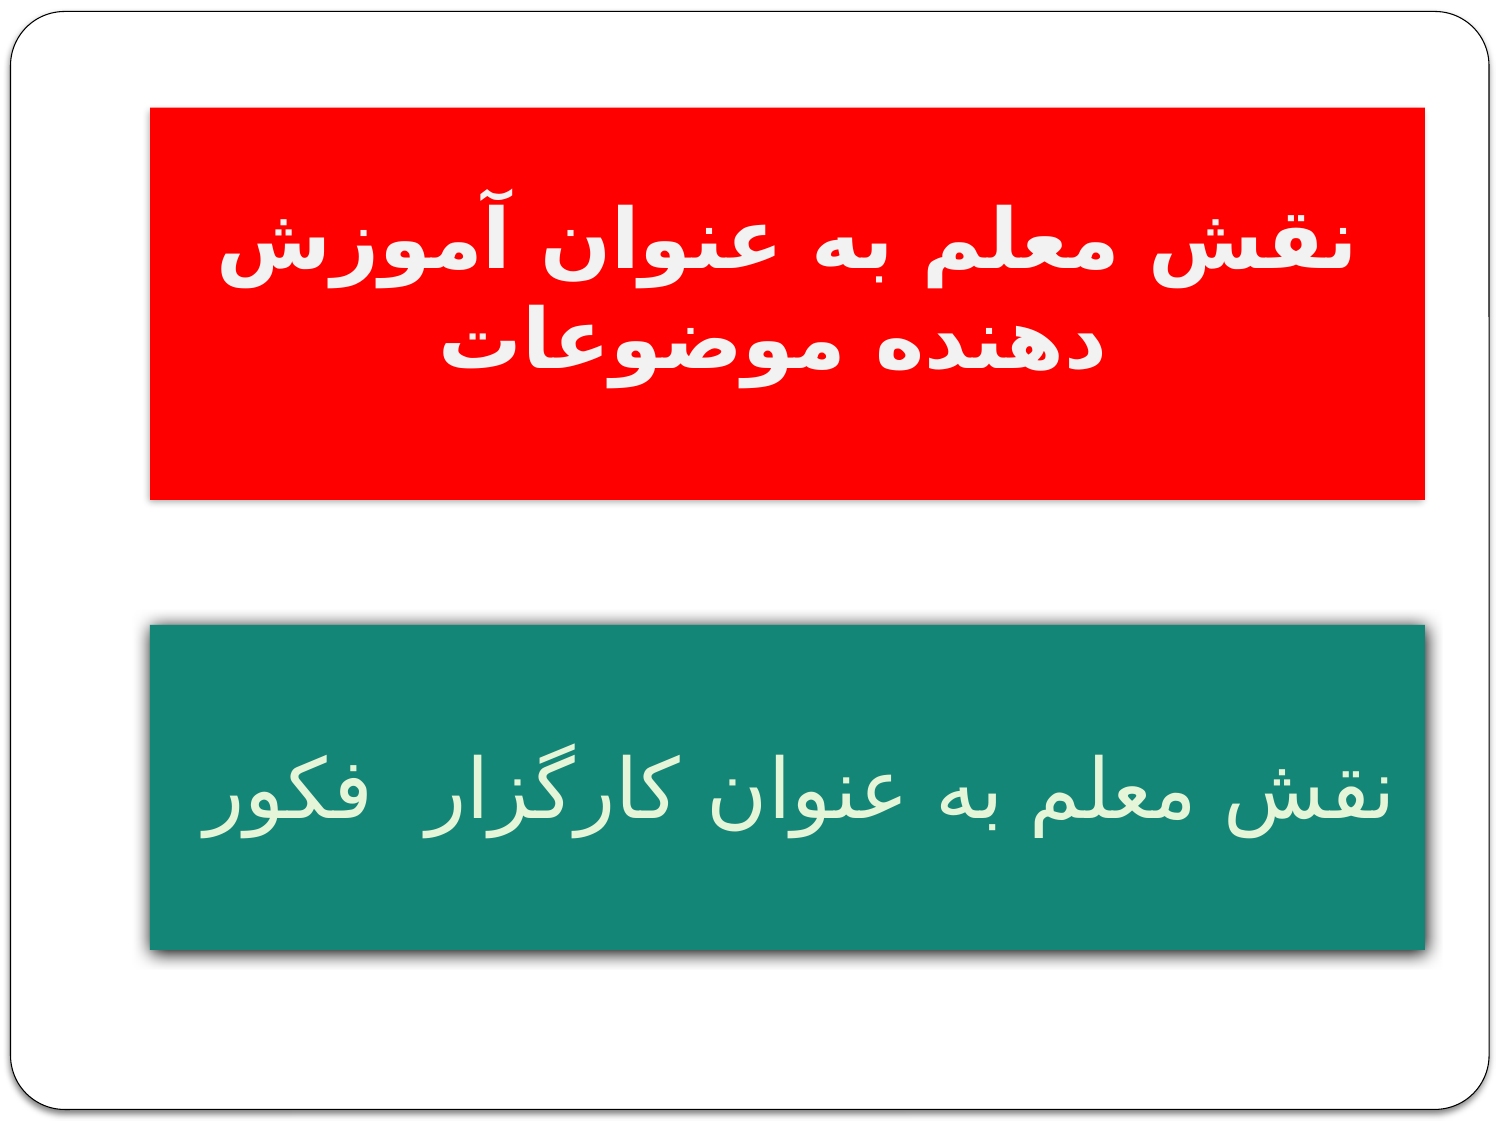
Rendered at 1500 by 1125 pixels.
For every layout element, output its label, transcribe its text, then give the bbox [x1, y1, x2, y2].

title نقش معلم به عنوان آموزش دهنده موضوعات [150, 107, 1425, 500]
text_box نقش معلم به عنوان کارگزار فکور [149, 624, 1425, 950]
